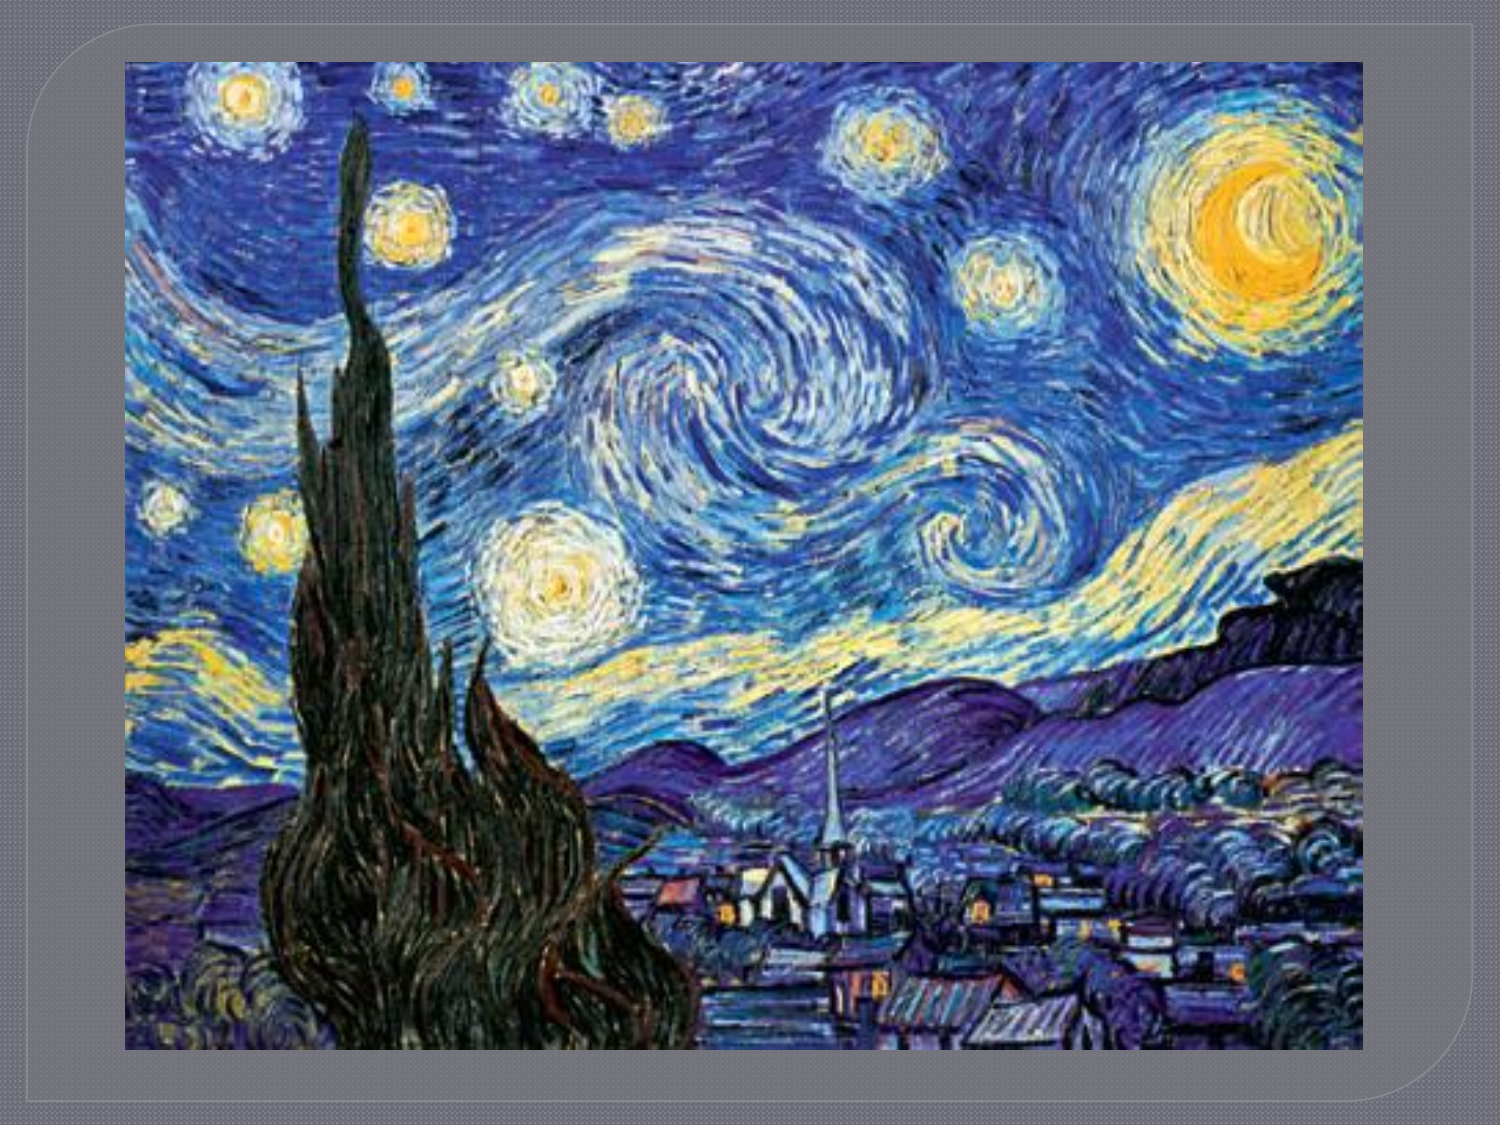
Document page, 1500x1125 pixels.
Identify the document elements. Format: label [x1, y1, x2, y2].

picture [124, 62, 1363, 1051]
